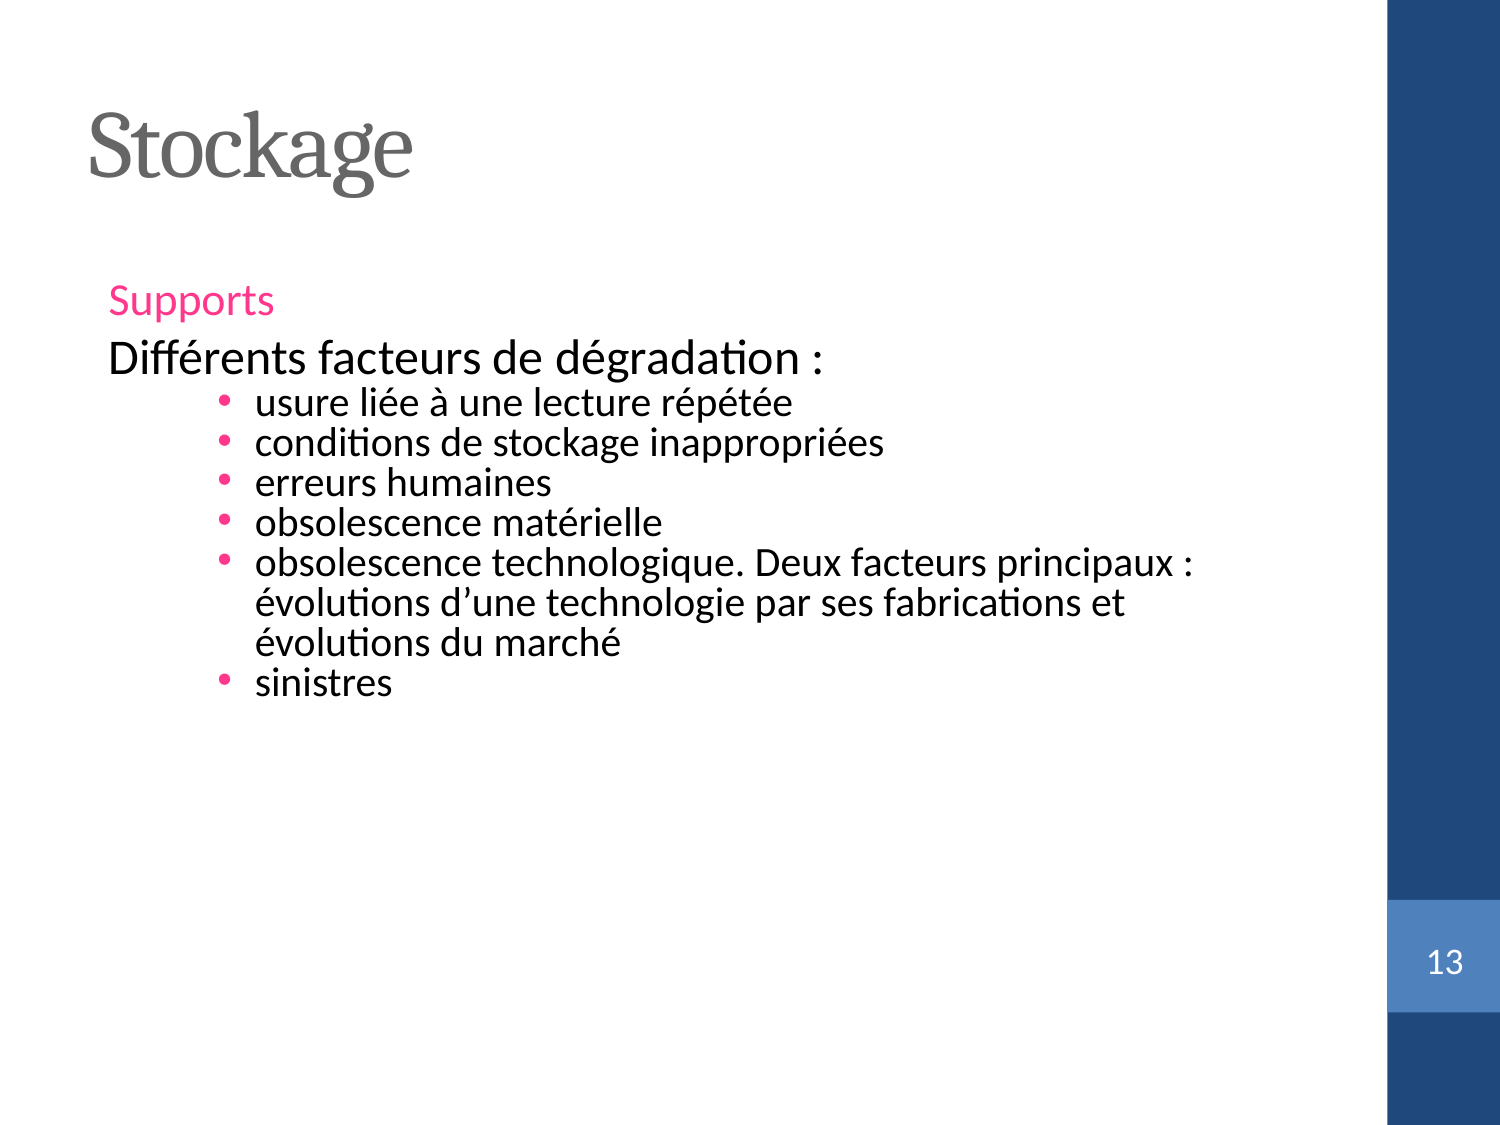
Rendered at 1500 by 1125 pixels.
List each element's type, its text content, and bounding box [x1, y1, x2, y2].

text_box <numéro> [1399, 926, 1490, 992]
text_box Supports Différents facteurs de dégradation : usure liée à une lecture répétée conditions de stockage inappropriées erreurs humaines obsolescence matérielle obsolescence technologique. Deux facteurs principaux : évolutions d’une technologie par ses fabrications et évolutions du marché sinistres [74, 262, 1325, 1050]
text_box Stockage [74, 45, 1325, 233]
